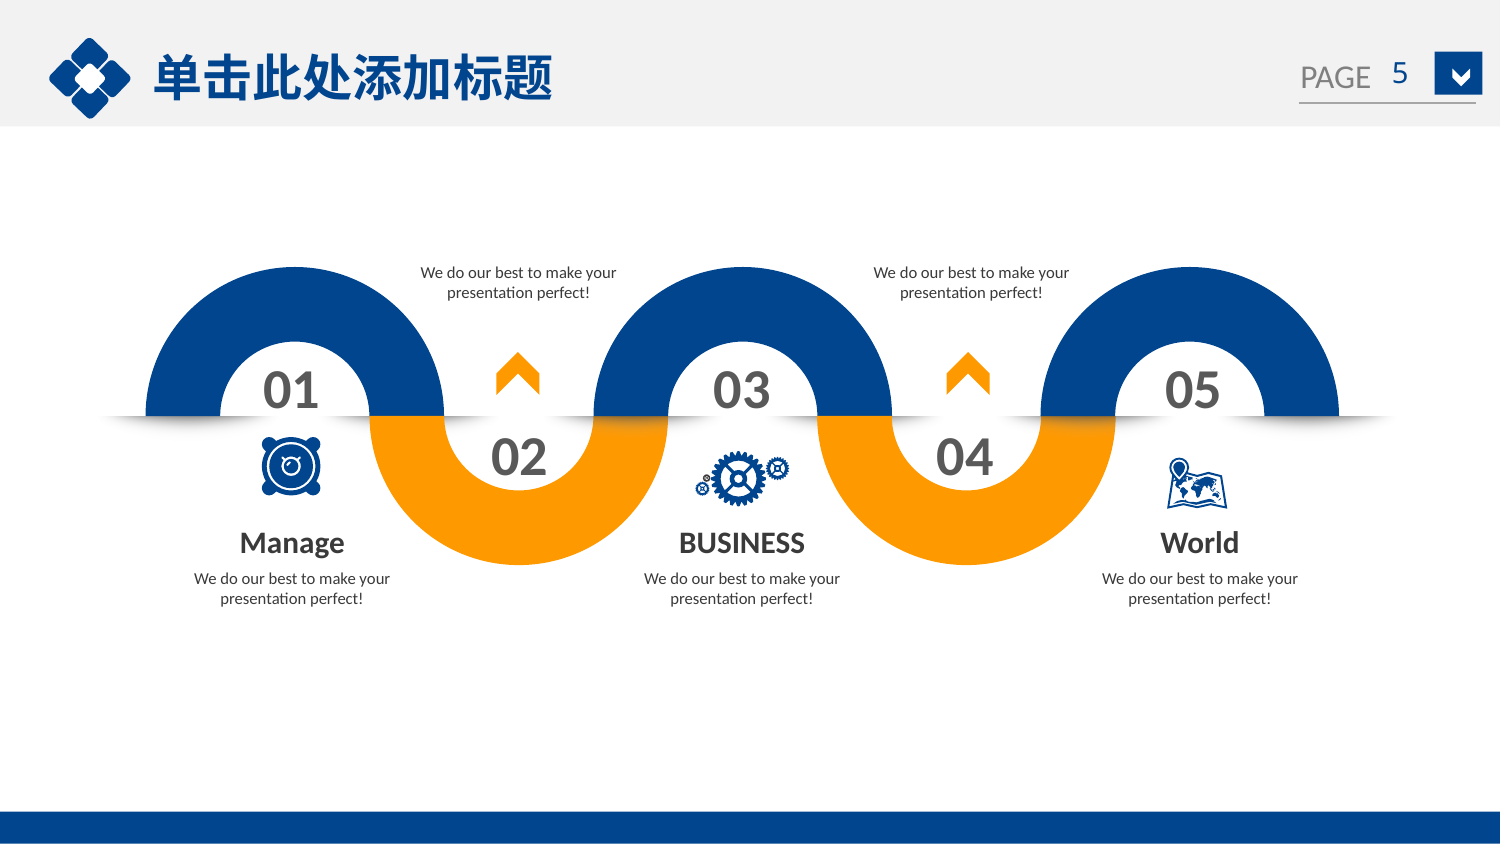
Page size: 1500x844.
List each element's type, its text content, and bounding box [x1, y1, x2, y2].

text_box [73, 266, 524, 615]
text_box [816, 256, 1201, 566]
slide_number 5 [1364, 51, 1437, 97]
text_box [593, 266, 969, 615]
text_box 单击此处添加标题 [137, 38, 568, 114]
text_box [369, 256, 748, 566]
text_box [52, 41, 127, 115]
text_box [1040, 266, 1422, 615]
